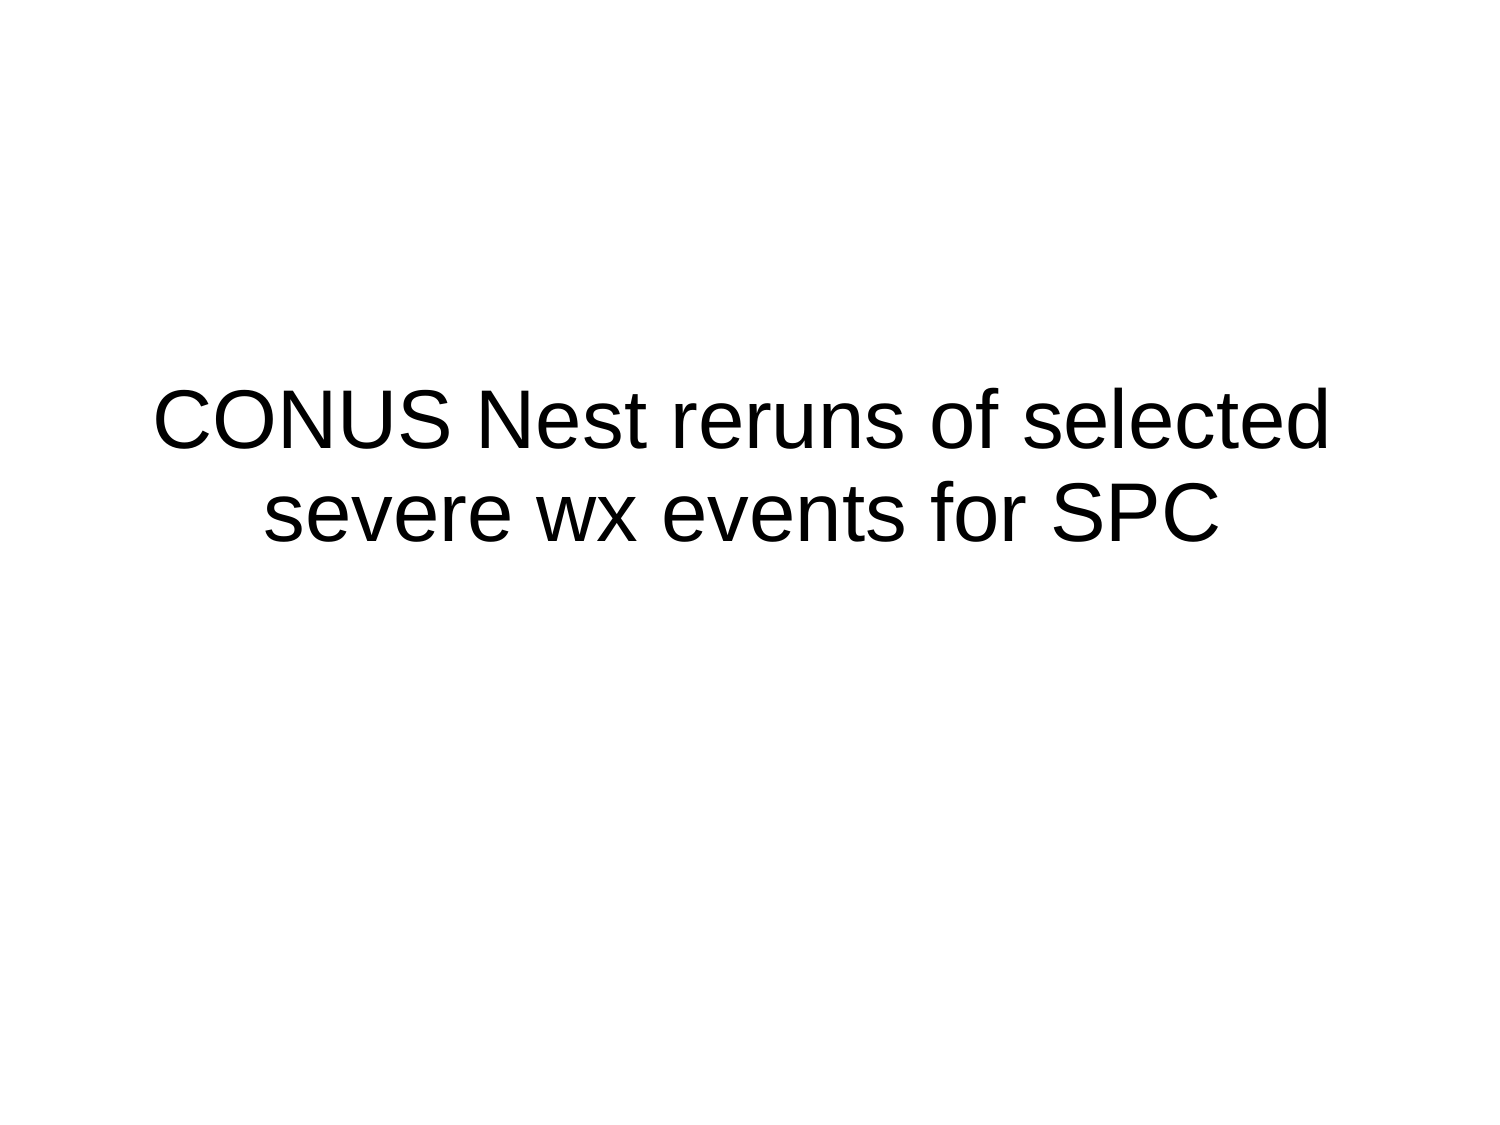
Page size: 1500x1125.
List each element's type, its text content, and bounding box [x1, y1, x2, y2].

title CONUS Nest reruns of selected severe wx events for SPC [68, 306, 1418, 722]
